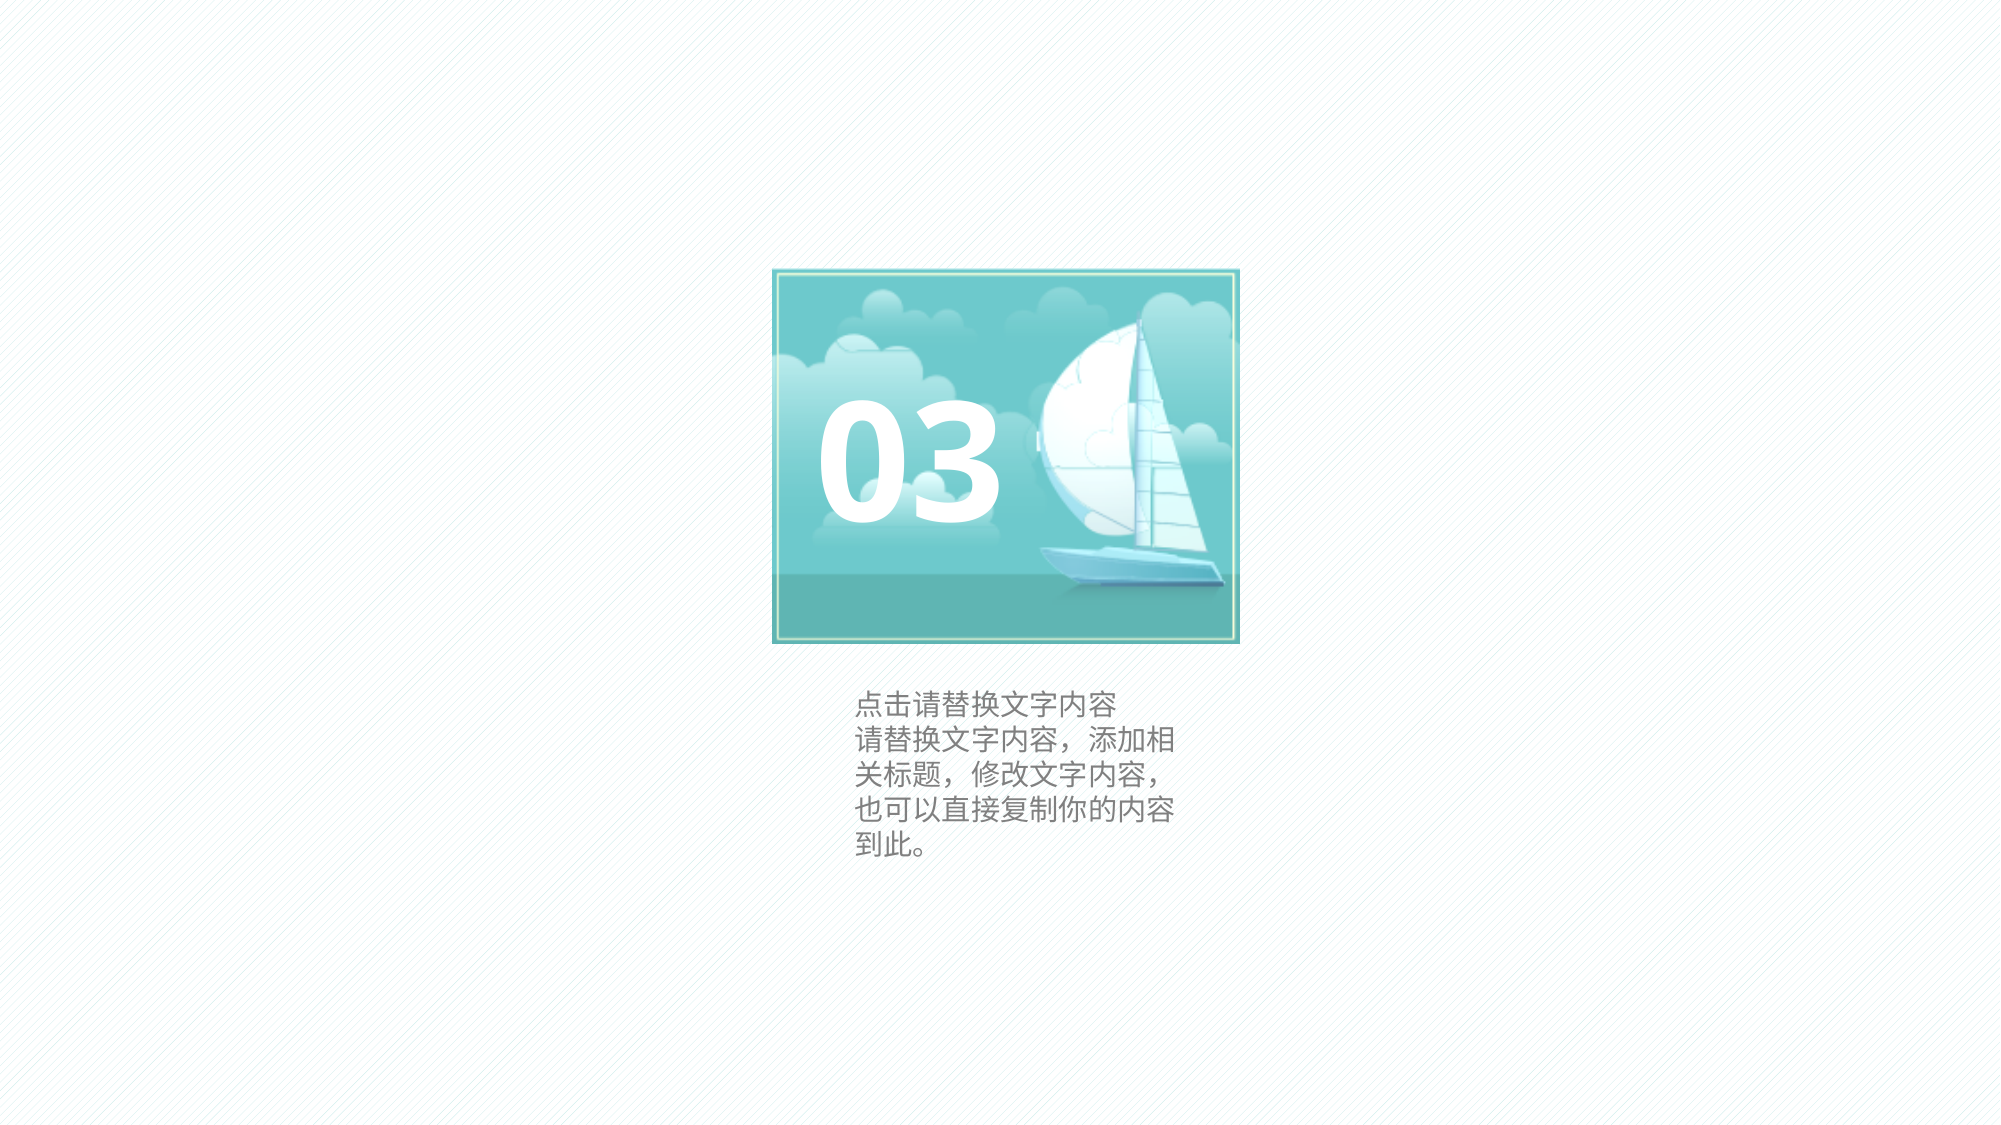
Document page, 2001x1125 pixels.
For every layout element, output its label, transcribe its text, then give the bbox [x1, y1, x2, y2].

picture [772, 268, 1240, 644]
text_box 点击请替换文字内容 请替换文字内容，添加相关标题，修改文字内容，也可以直接复制你的内容到此。 [839, 679, 1220, 869]
